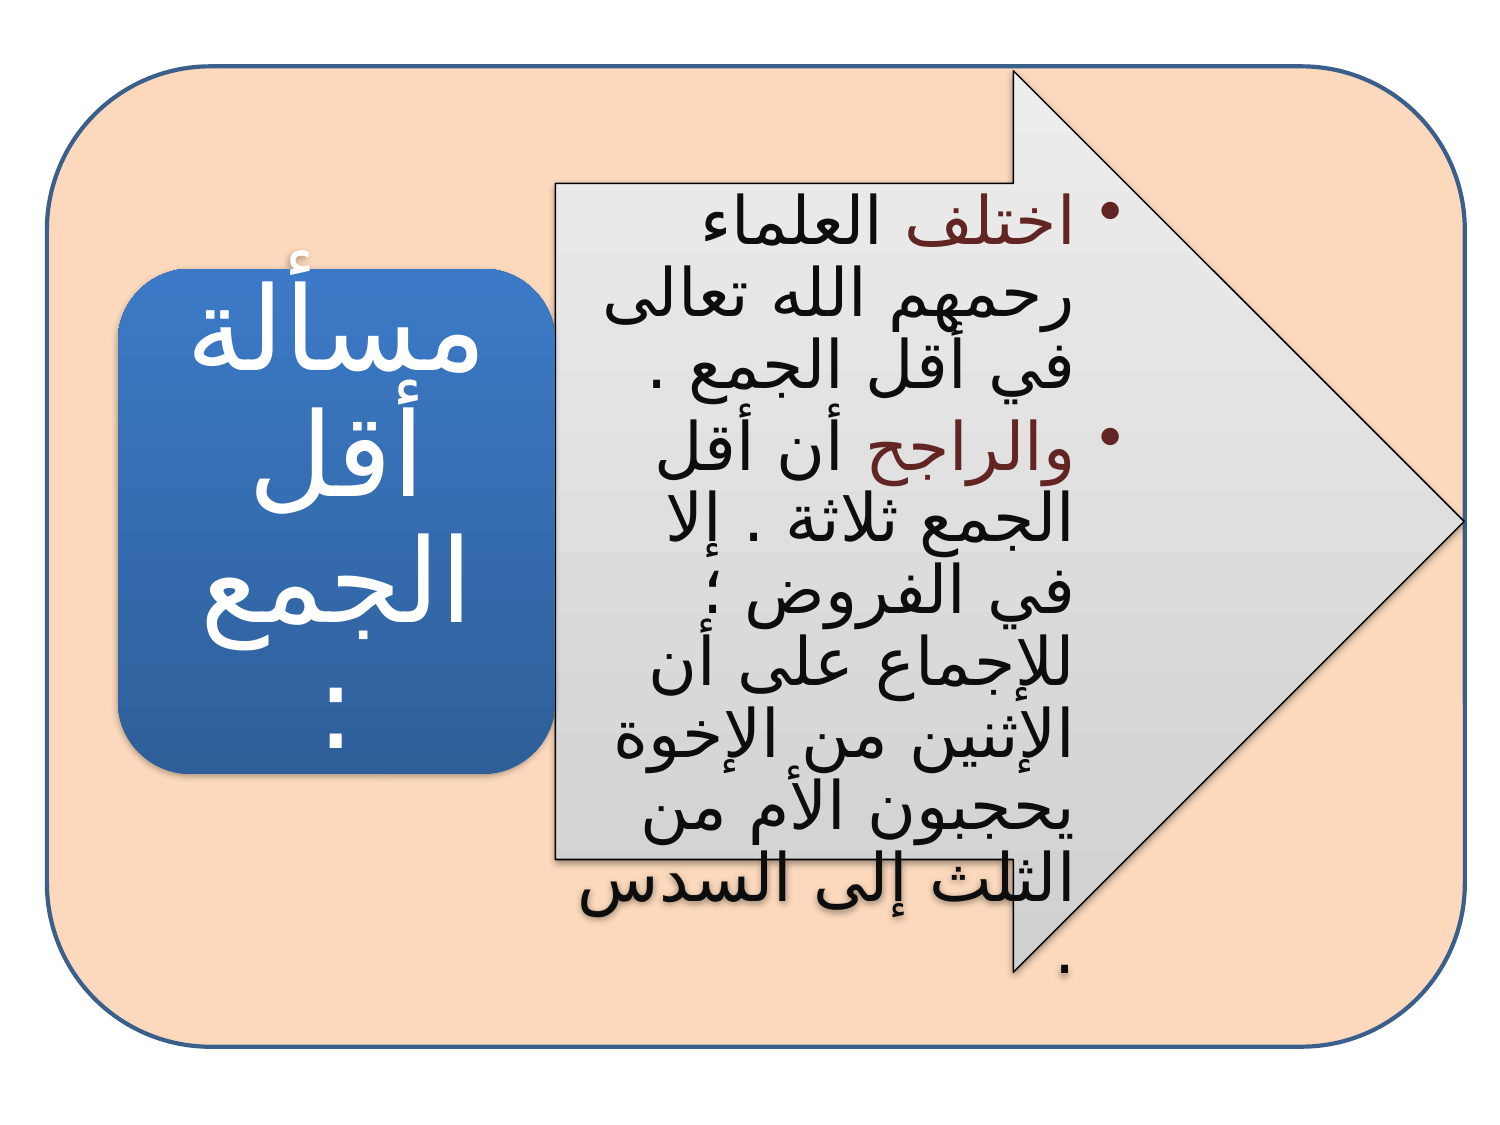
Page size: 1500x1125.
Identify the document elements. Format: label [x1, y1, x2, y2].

text_box [44, 97, 1435, 1049]
text_box [175, 64, 1337, 68]
text_box [116, 70, 1465, 973]
